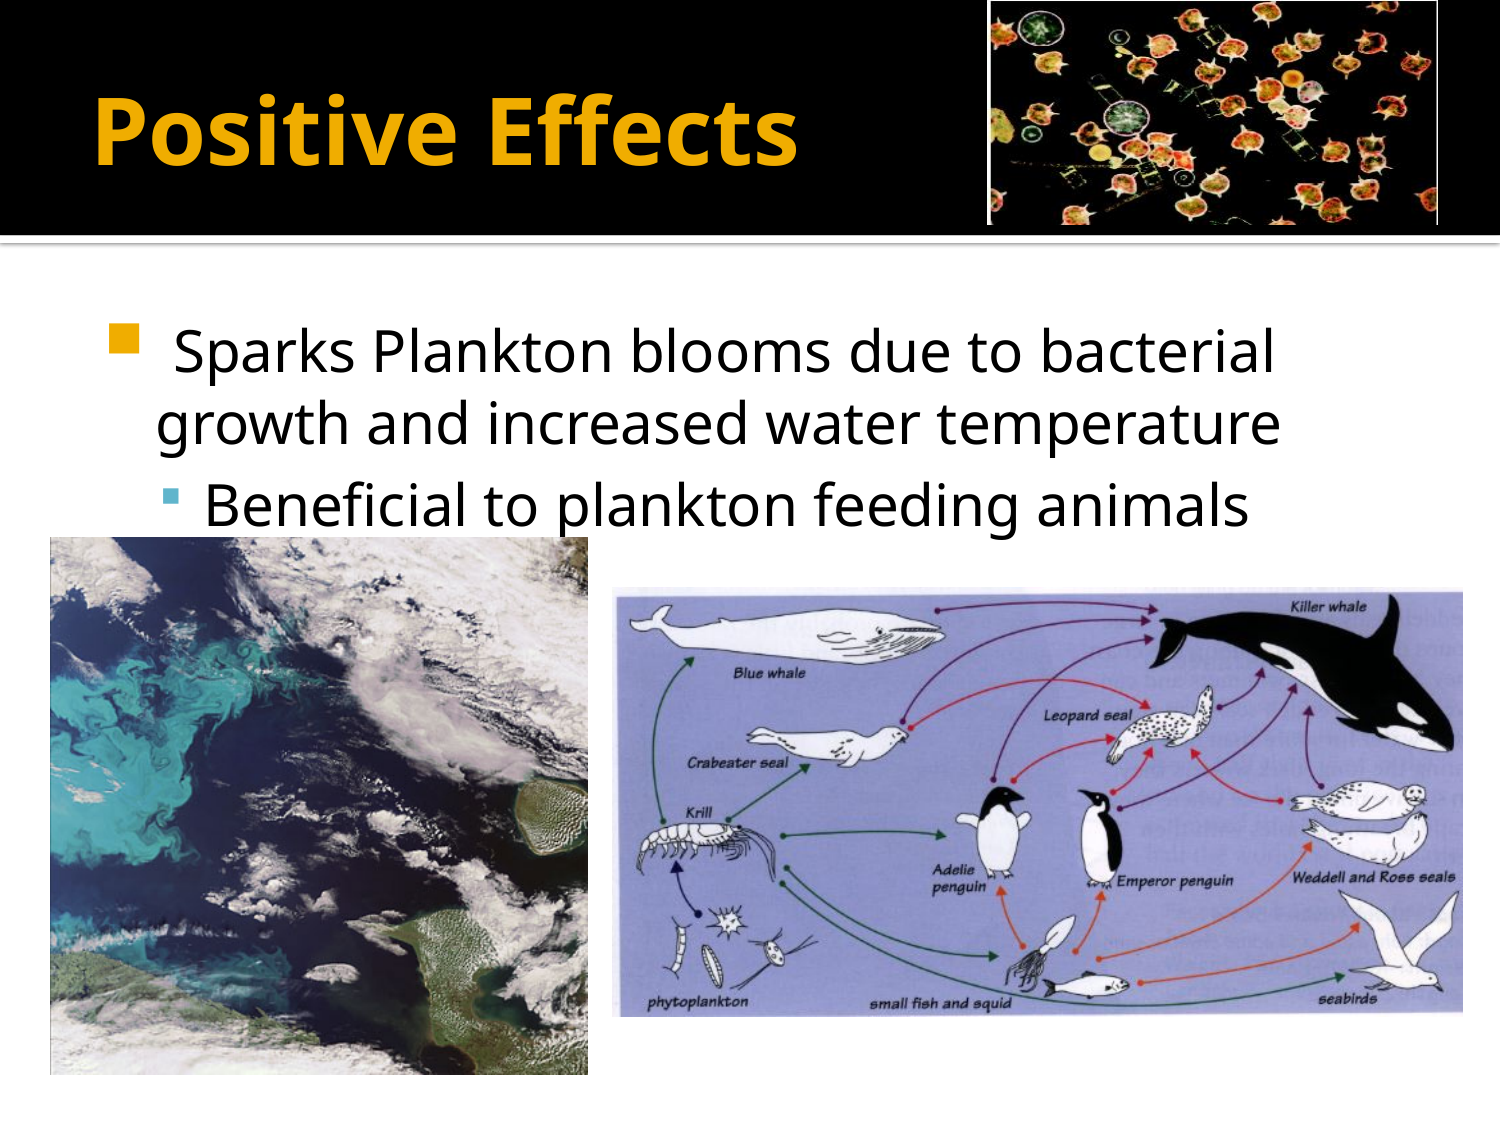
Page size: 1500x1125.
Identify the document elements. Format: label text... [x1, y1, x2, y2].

title Positive Effects [75, 25, 985, 231]
picture [612, 587, 1463, 1017]
picture [987, 0, 1438, 225]
picture [49, 537, 588, 1075]
list Sparks Plankton blooms due to bacterial growth and increased water temperature Beneficial to plankton feeding animals [74, 290, 1426, 1051]
